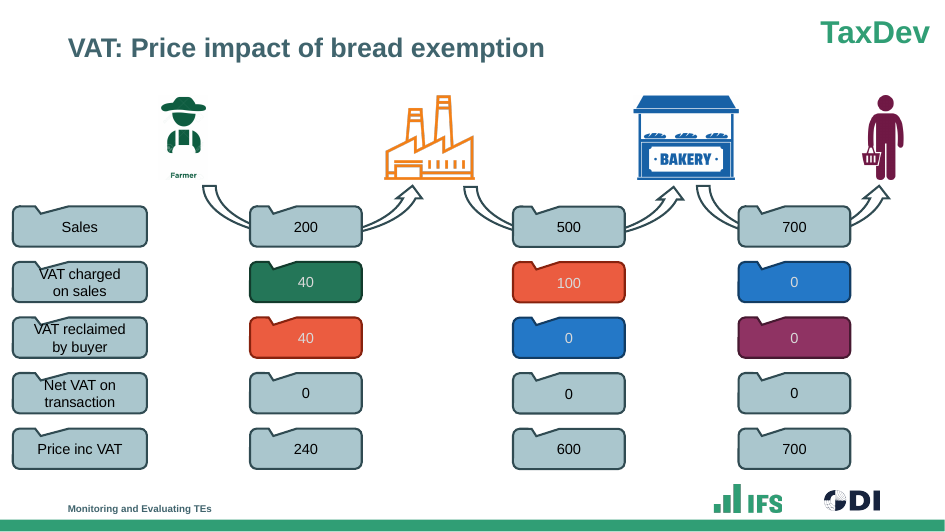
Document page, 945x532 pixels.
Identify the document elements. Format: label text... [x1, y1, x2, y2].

text_box Price inc VAT [11, 427, 148, 470]
text_box 0 [737, 316, 852, 359]
text_box [880, 185, 892, 206]
text_box 40 [248, 316, 363, 359]
text_box Sales [11, 205, 148, 248]
picture [158, 95, 208, 180]
picture [633, 95, 740, 180]
text_box Net VAT on transaction [11, 371, 148, 415]
picture [824, 490, 880, 511]
text_box 0 [737, 371, 852, 415]
title VAT: Price impact of bread exemption [52, 26, 792, 71]
text_box VAT charged on sales [11, 260, 148, 304]
text_box 200 [248, 205, 363, 248]
text_box 100 [511, 260, 626, 304]
list [52, 95, 880, 479]
text_box 240 [248, 427, 363, 470]
text_box 0 [737, 260, 852, 304]
text_box 600 [511, 427, 626, 471]
picture [384, 95, 475, 180]
text_box 0 [511, 316, 626, 359]
text_box 40 [248, 260, 363, 304]
footer Monitoring and Evaluating TEs [52, 493, 372, 523]
text_box 700 [737, 427, 852, 470]
text_box VAT reclaimed by buyer [11, 316, 148, 359]
text_box 0 [248, 371, 363, 415]
text_box 500 [511, 205, 626, 248]
text_box 0 [511, 372, 626, 415]
picture [840, 95, 925, 180]
text_box 700 [737, 205, 852, 248]
